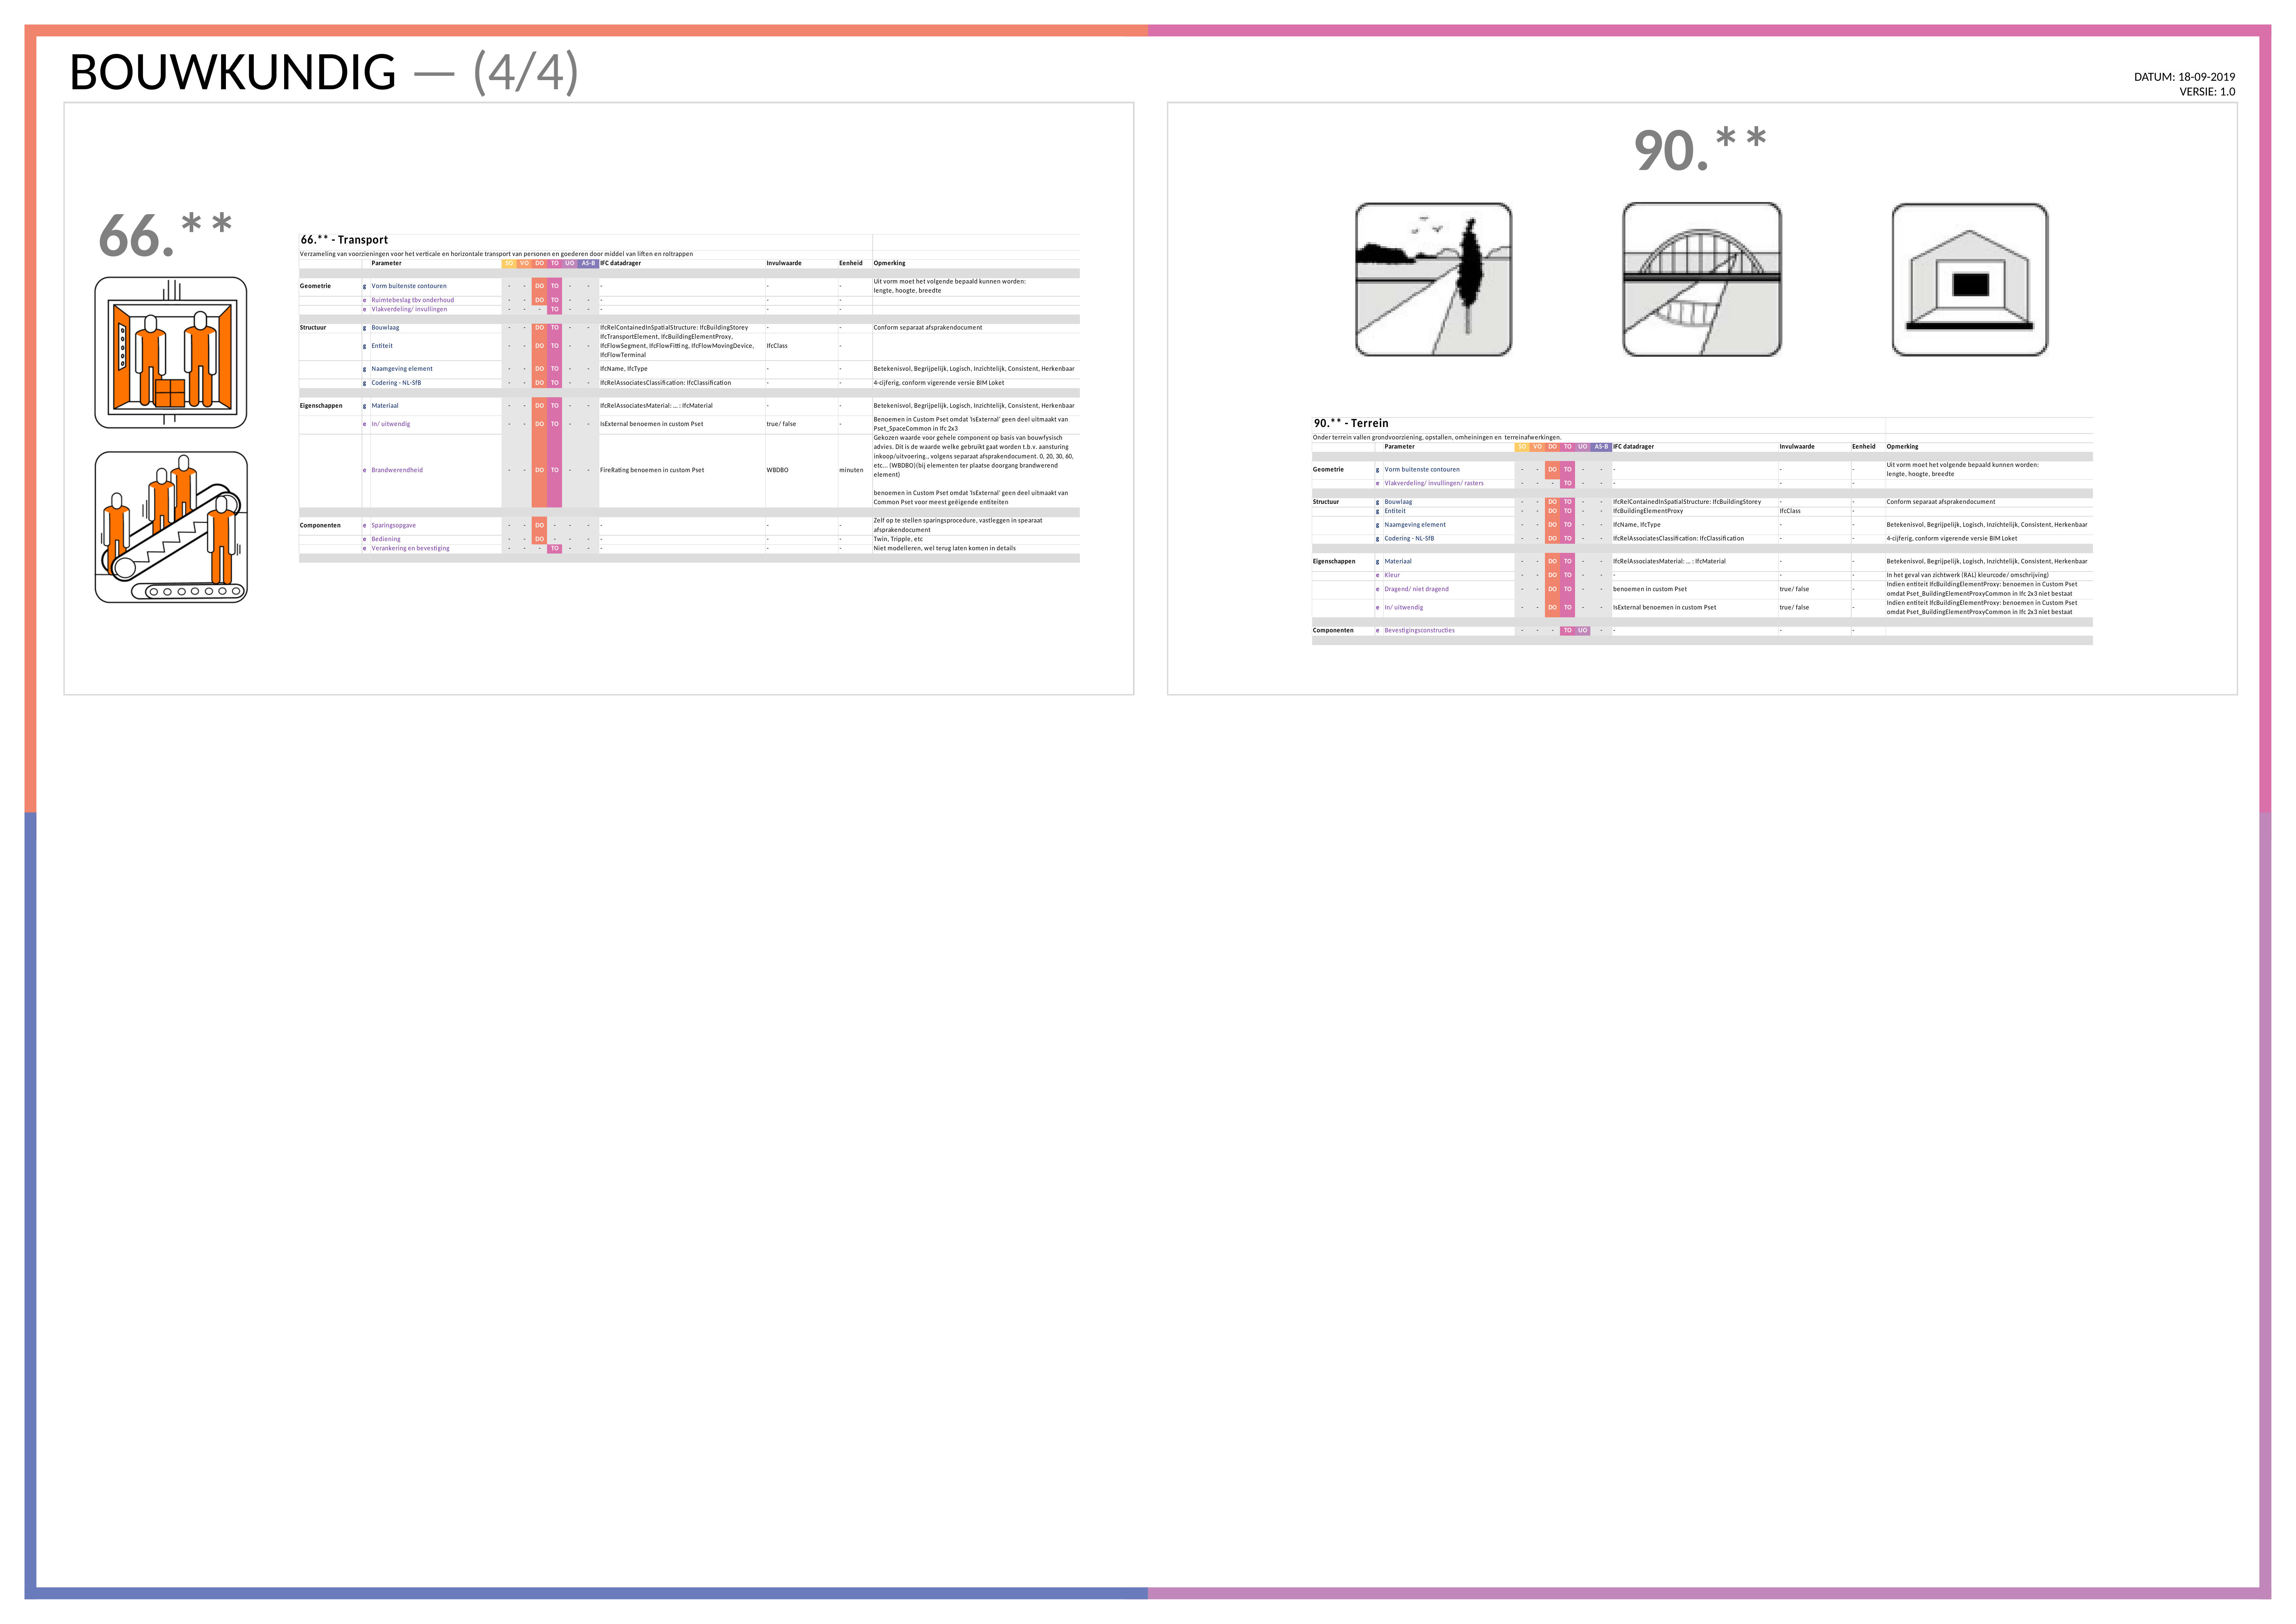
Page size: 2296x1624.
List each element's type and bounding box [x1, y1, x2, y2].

text_box [24, 24, 2271, 1599]
text_box [1355, 107, 2050, 357]
text_box [299, 234, 1081, 563]
text_box [1311, 417, 2094, 645]
text_box [91, 193, 248, 605]
